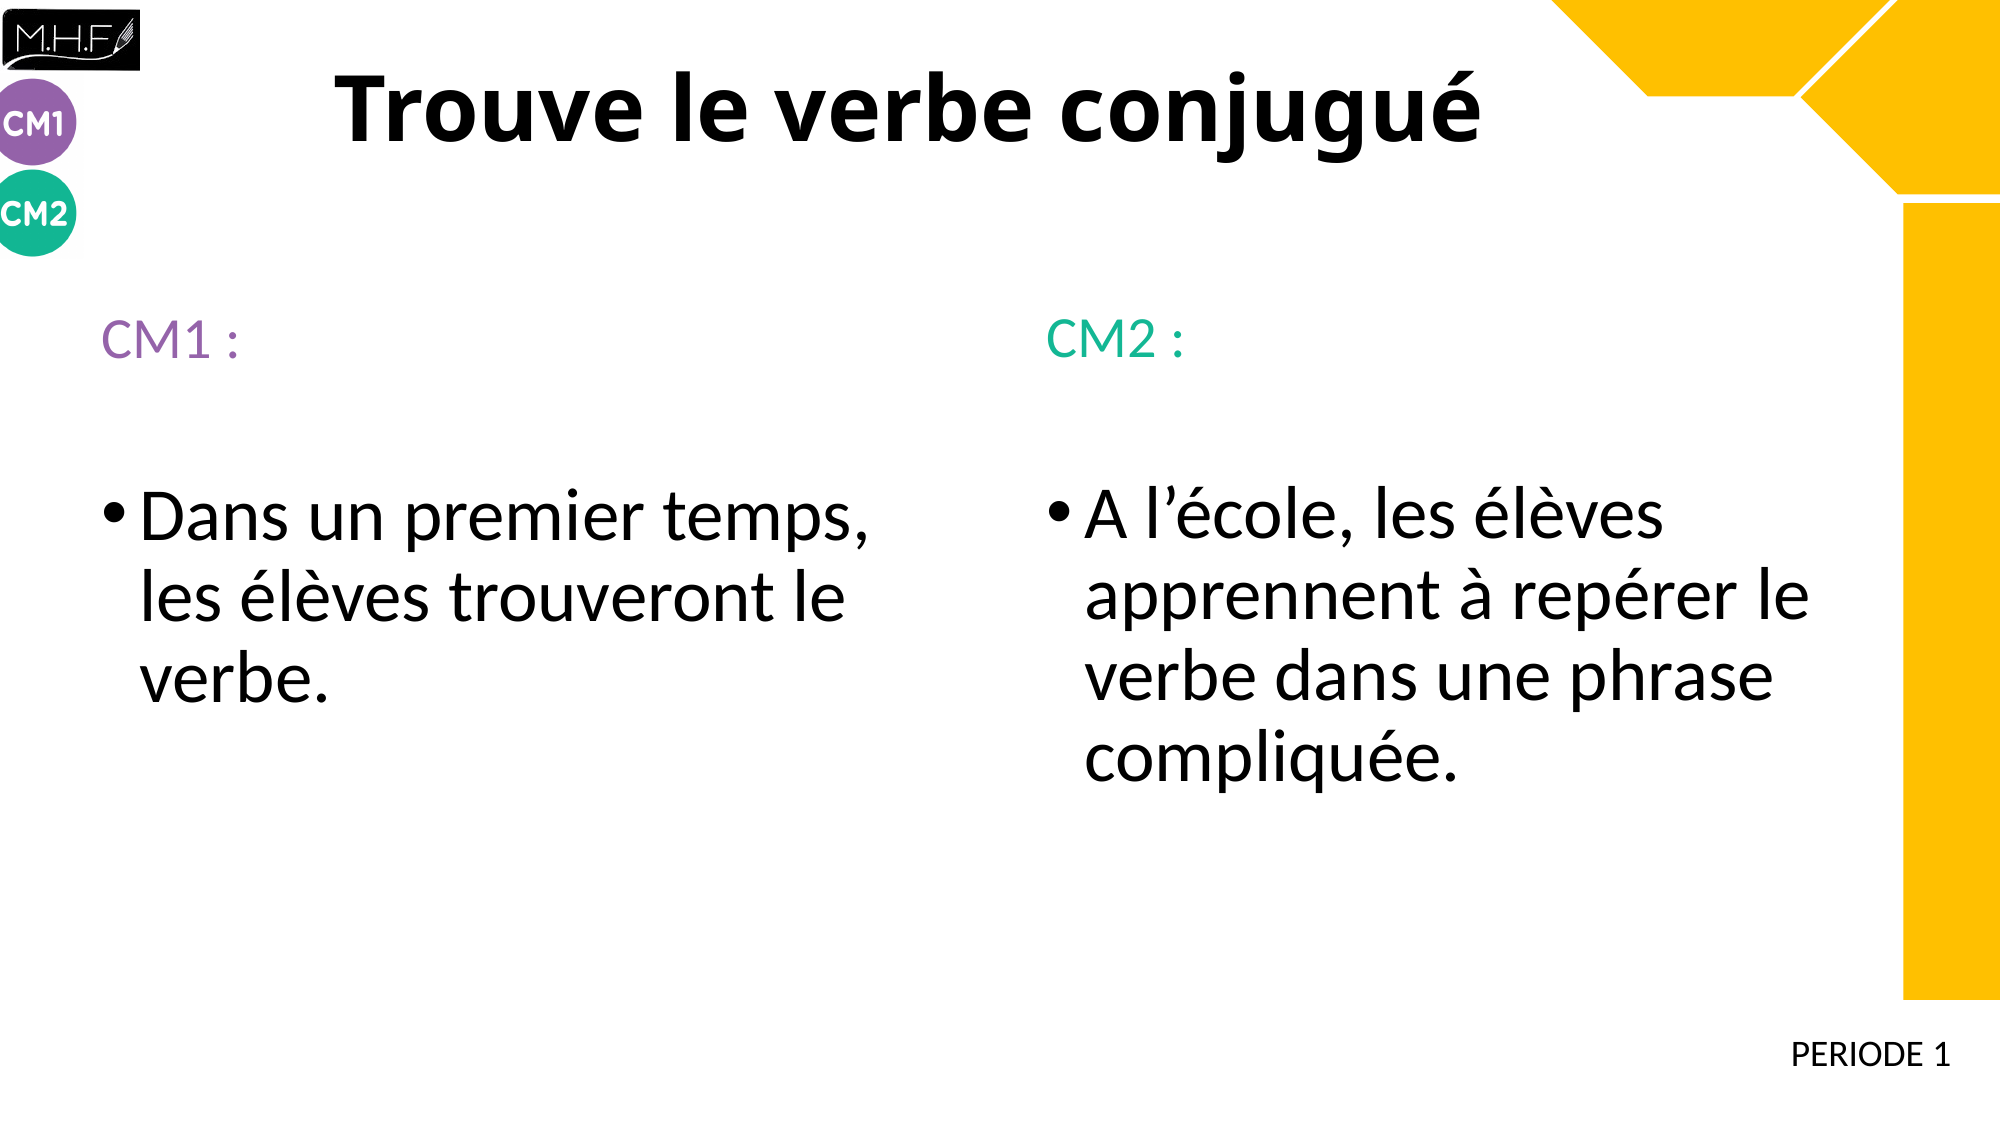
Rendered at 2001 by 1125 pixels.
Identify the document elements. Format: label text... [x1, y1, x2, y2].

title Trouve le verbe conjugué [318, 3, 1865, 221]
text_box CM2 : A l’école, les élèves apprennent à repérer le verbe dans une phrase compliquée. [1031, 299, 1853, 1014]
text_box [1902, 202, 2000, 1001]
text_box [1799, 0, 2000, 196]
list CM1 : Dans un premier temps, les élèves trouveront le verbe. [86, 300, 897, 1015]
text_box [1549, 0, 1892, 98]
text_box PERIODE 1 [1362, 1021, 1967, 1125]
picture [0, 7, 140, 259]
